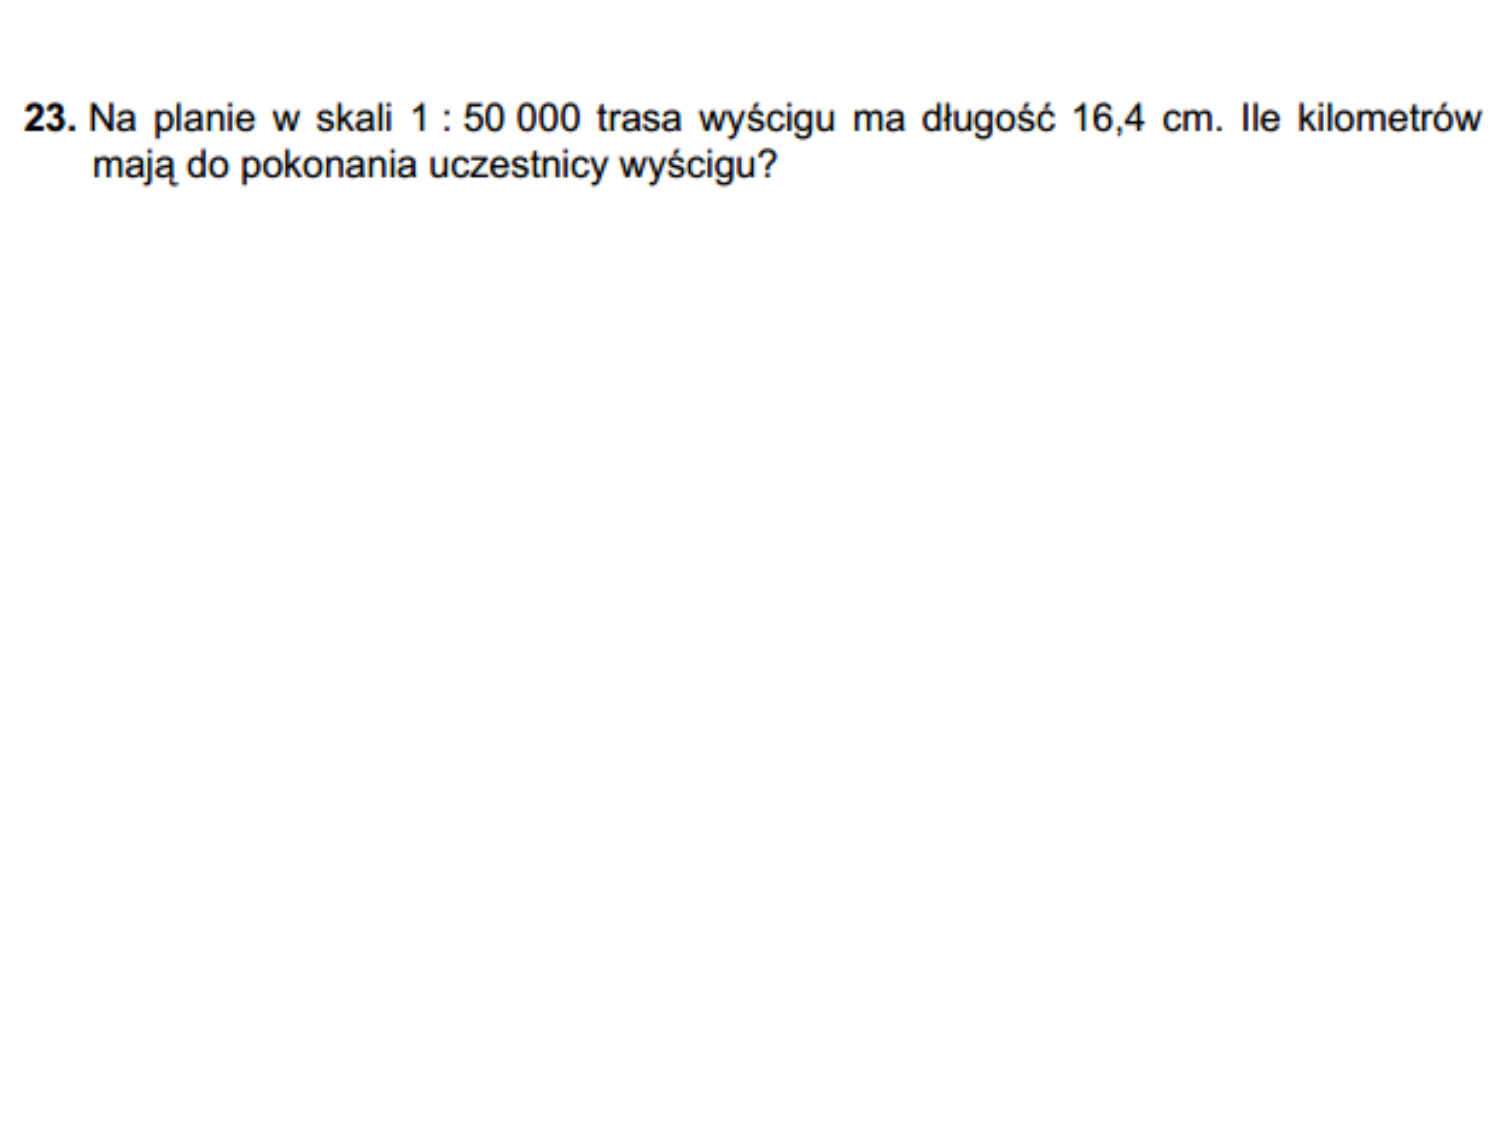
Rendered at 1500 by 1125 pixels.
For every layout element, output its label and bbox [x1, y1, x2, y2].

picture [0, 77, 1500, 200]
